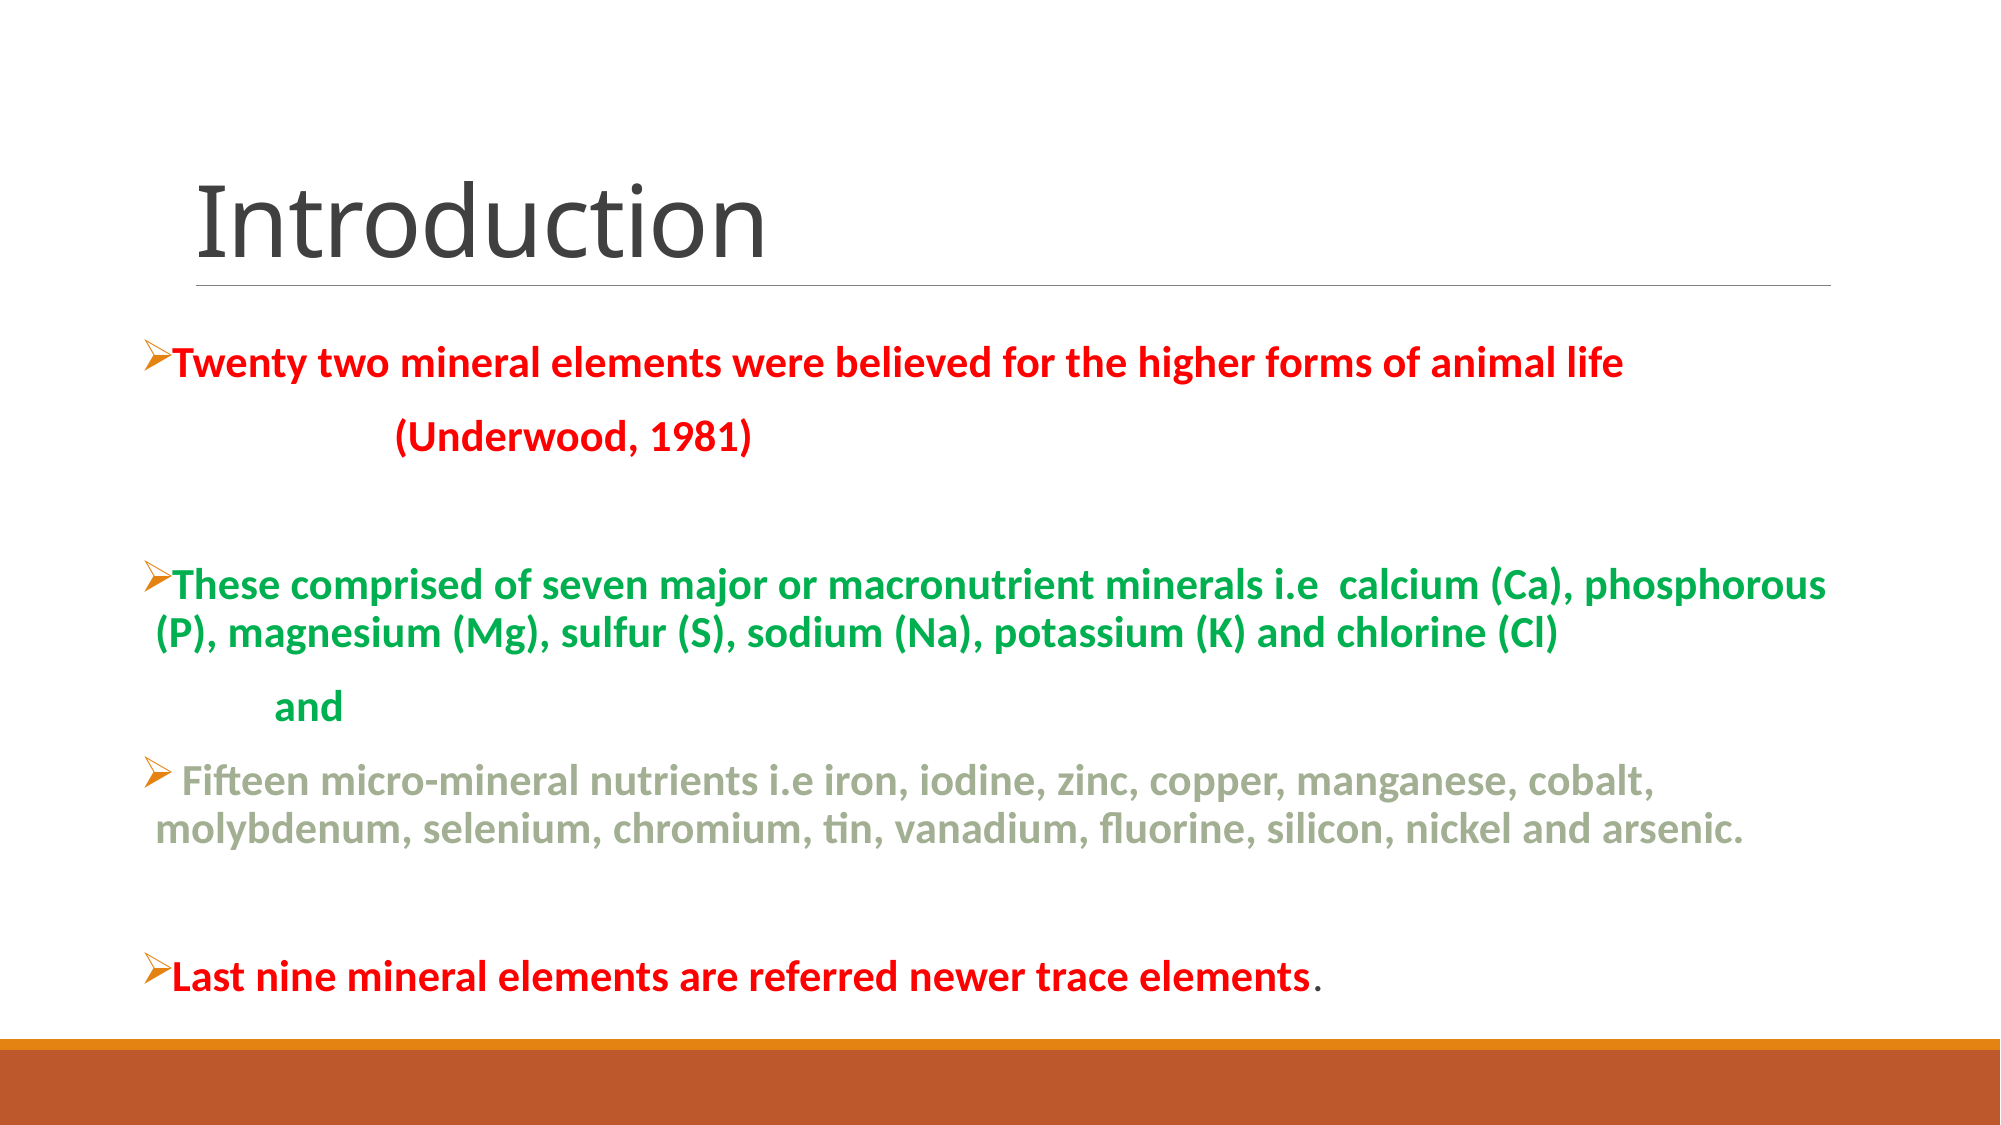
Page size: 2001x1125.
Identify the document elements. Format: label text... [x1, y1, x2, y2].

title Introduction [180, 47, 1830, 285]
list Twenty two mineral elements were believed for the higher forms of animal life (Underwood, 1981) These comprised of seven major or macronutrient minerals i.e calcium (Ca), phosphorous (P), magnesium (Mg), sulfur (S), sodium (Na), potassium (K) and chlorine (Cl) and Fifteen micro-mineral nutrients i.e iron, iodine, zinc, copper, manganese, cobalt, molybdenum, selenium, chromium, tin, vanadium, fluorine, silicon, nickel and arsenic. Last nine mineral elements are referred newer trace elements. [140, 332, 1859, 1022]
